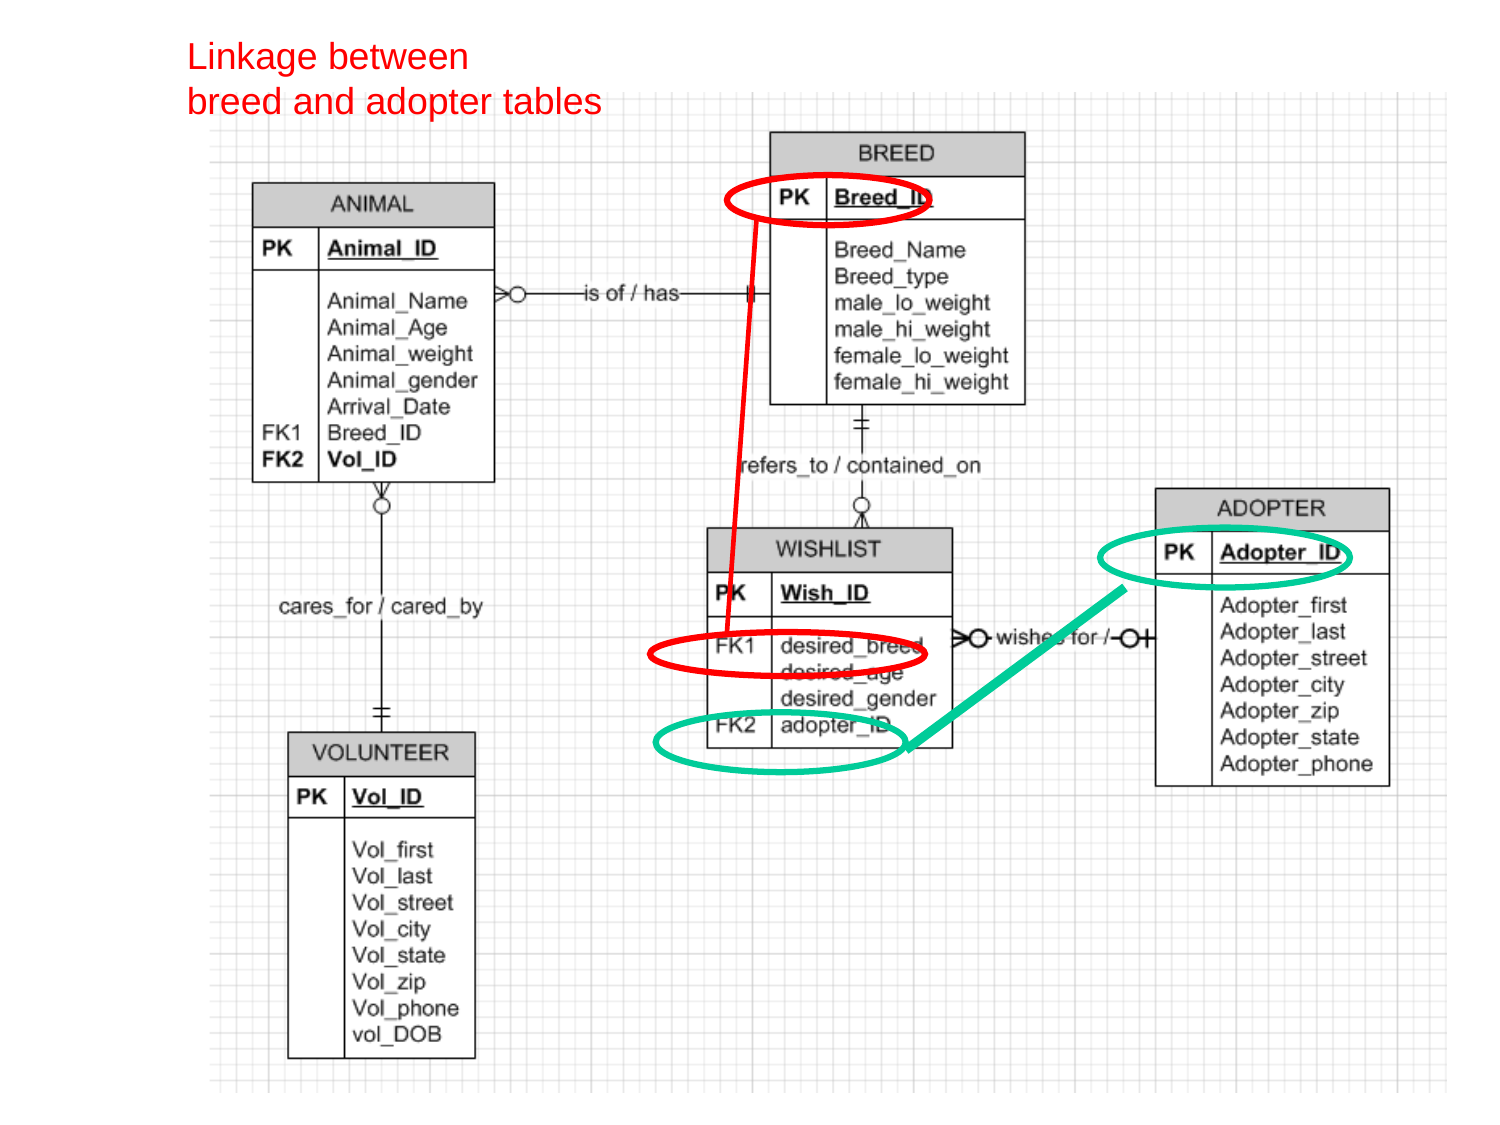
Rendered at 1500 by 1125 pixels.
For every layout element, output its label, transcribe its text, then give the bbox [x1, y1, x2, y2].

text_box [726, 217, 757, 633]
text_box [905, 587, 1126, 751]
text_box Linkage between breed and adopter tables [172, 24, 618, 130]
picture [209, 92, 1448, 1093]
